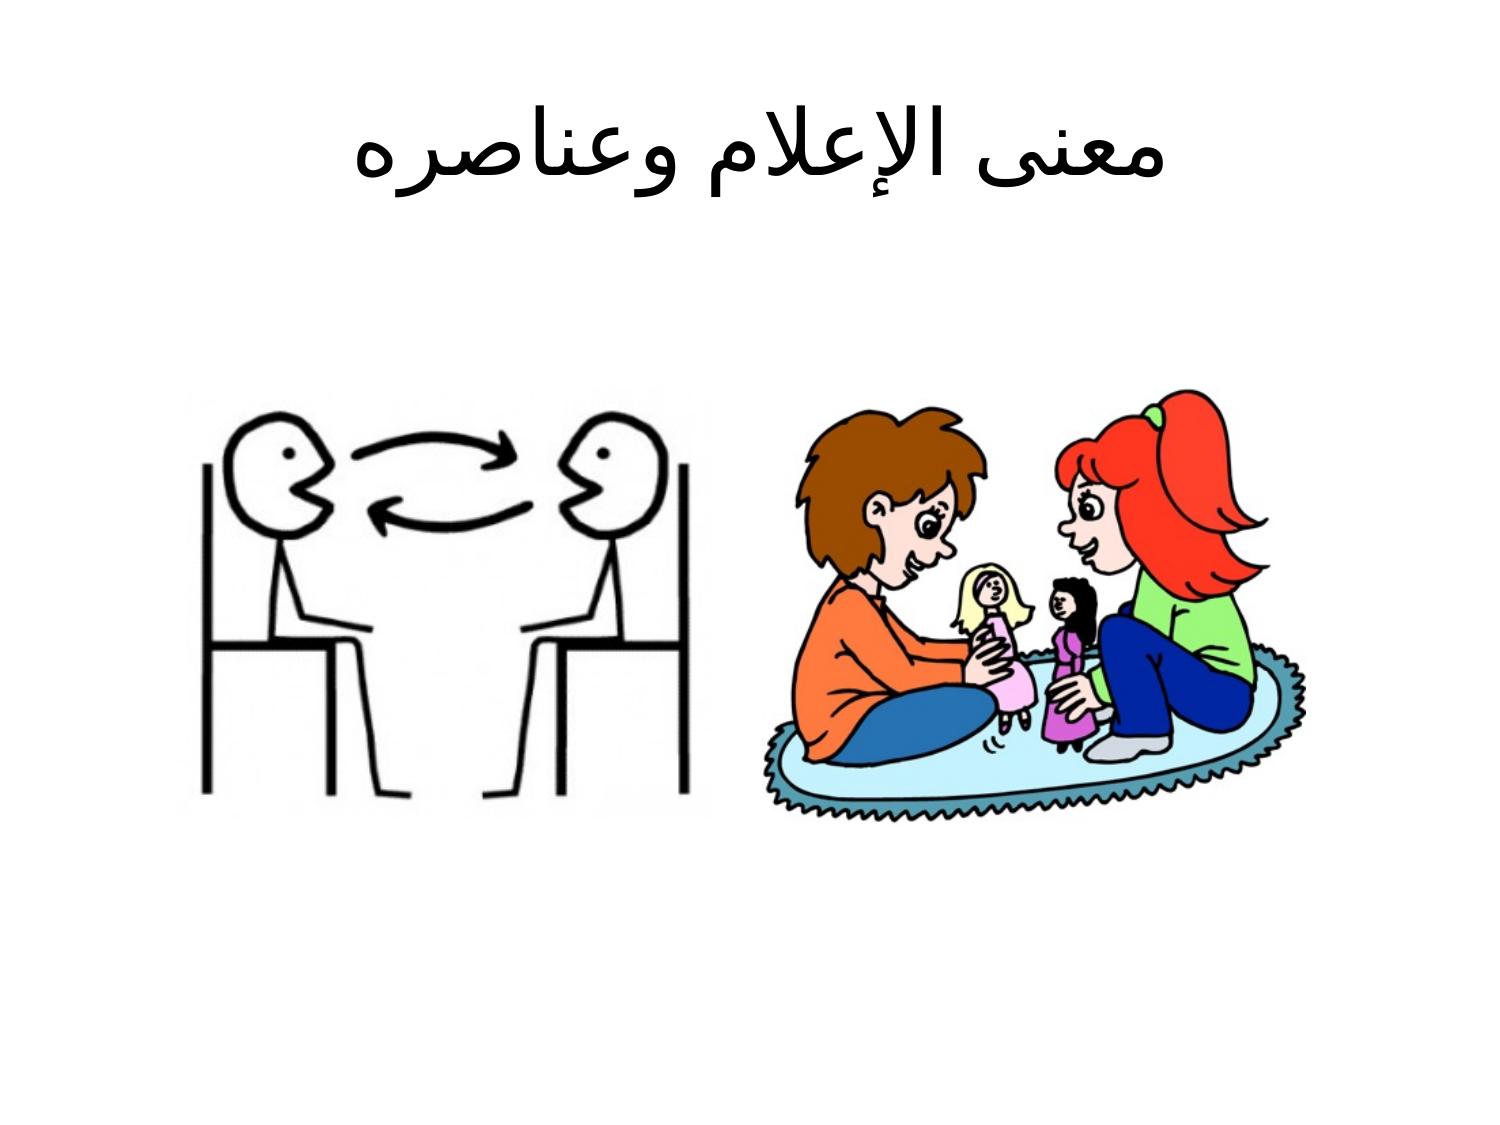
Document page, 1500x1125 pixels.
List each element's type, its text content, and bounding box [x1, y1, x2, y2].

picture [174, 387, 713, 819]
title معنى الإعلام وعناصره [75, 45, 1425, 233]
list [762, 387, 1306, 827]
